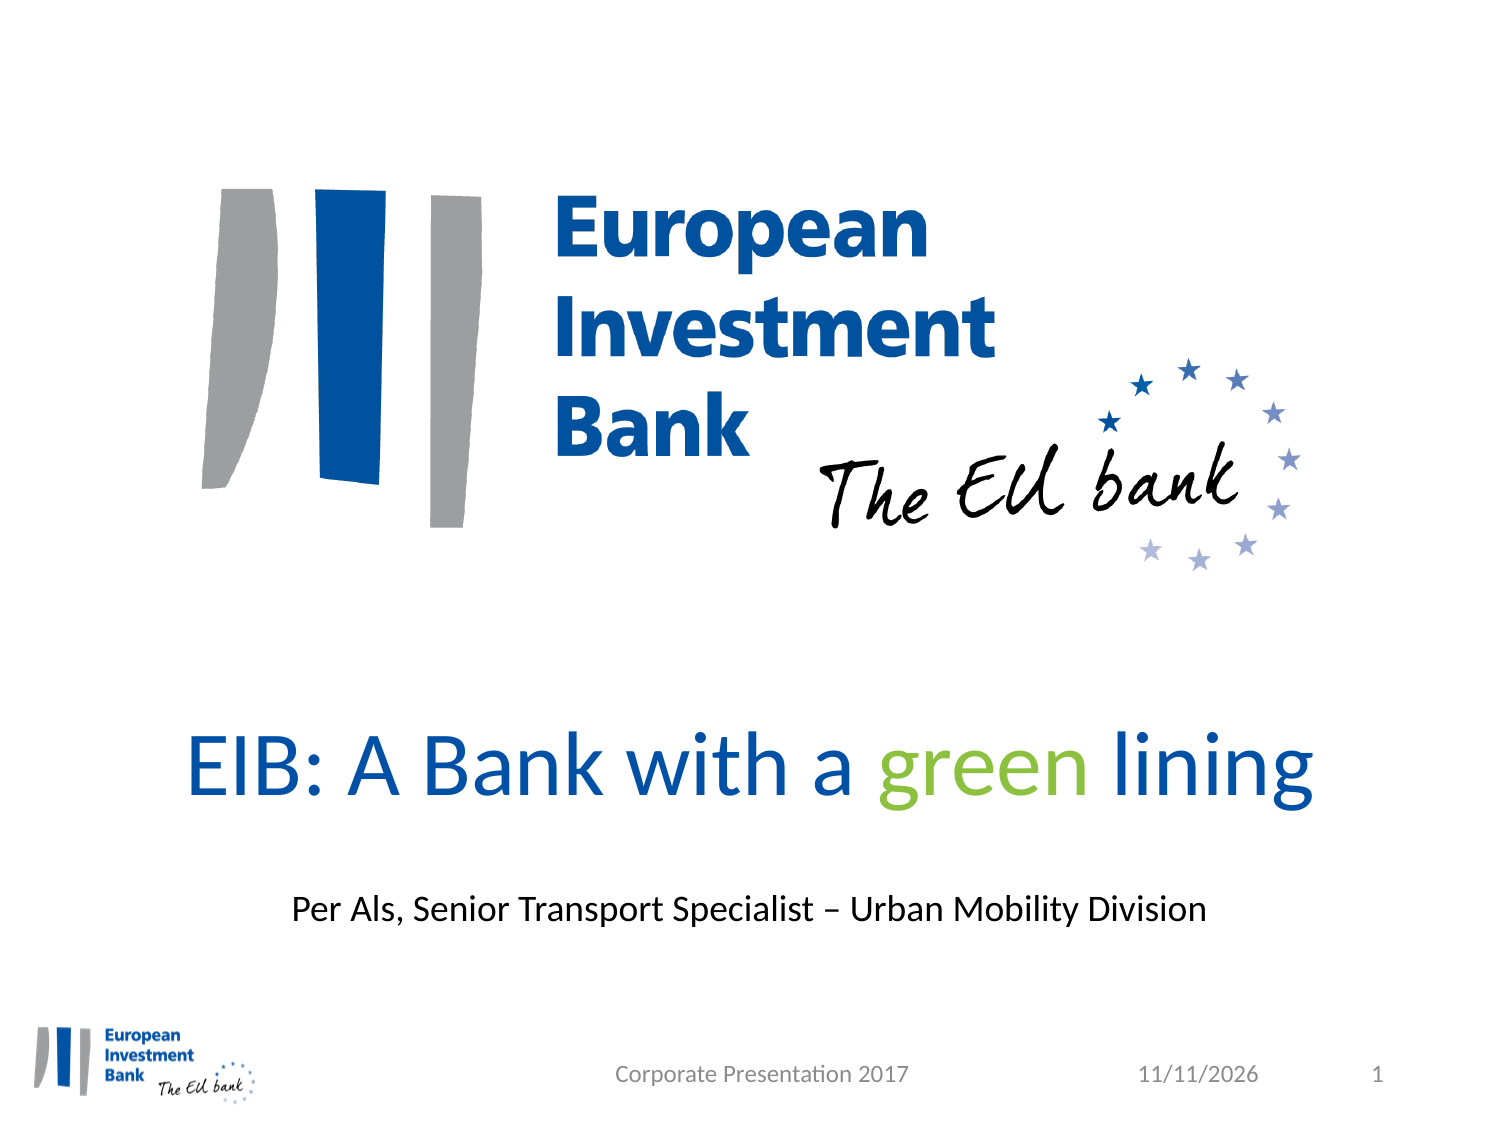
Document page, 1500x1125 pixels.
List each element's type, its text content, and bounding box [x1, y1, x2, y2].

subtitle Per Als, Senior Transport Specialist – Urban Mobility Division [100, 853, 1400, 966]
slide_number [1039, 1042, 1275, 1103]
picture [100, 90, 1400, 672]
slide_number 1 [1280, 1042, 1399, 1103]
footer Corporate Presentation 2017 [496, 1042, 1029, 1103]
title EIB: A Bank with a green lining [100, 677, 1400, 853]
picture [13, 1007, 276, 1125]
